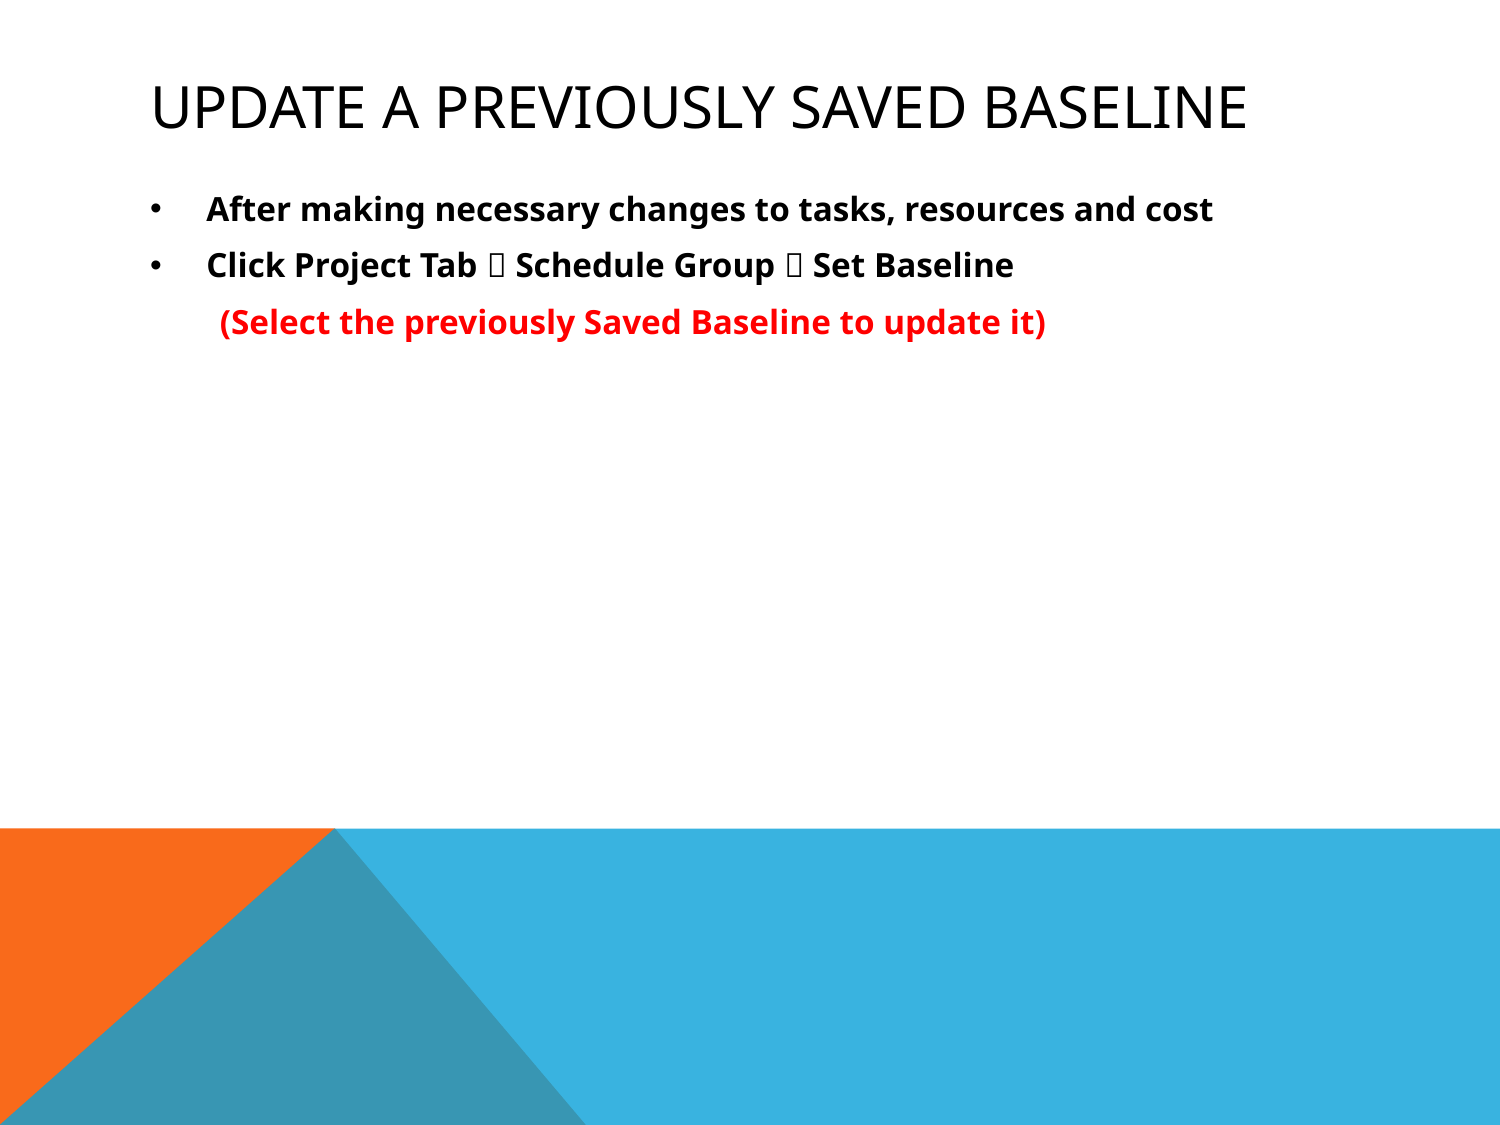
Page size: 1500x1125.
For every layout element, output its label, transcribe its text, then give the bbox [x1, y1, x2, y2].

title Update a previously saved baseline [135, 60, 1369, 150]
list After making necessary changes to tasks, resources and cost Click Project Tab  Schedule Group  Set Baseline (Select the previously Saved Baseline to update it) [135, 180, 1369, 768]
